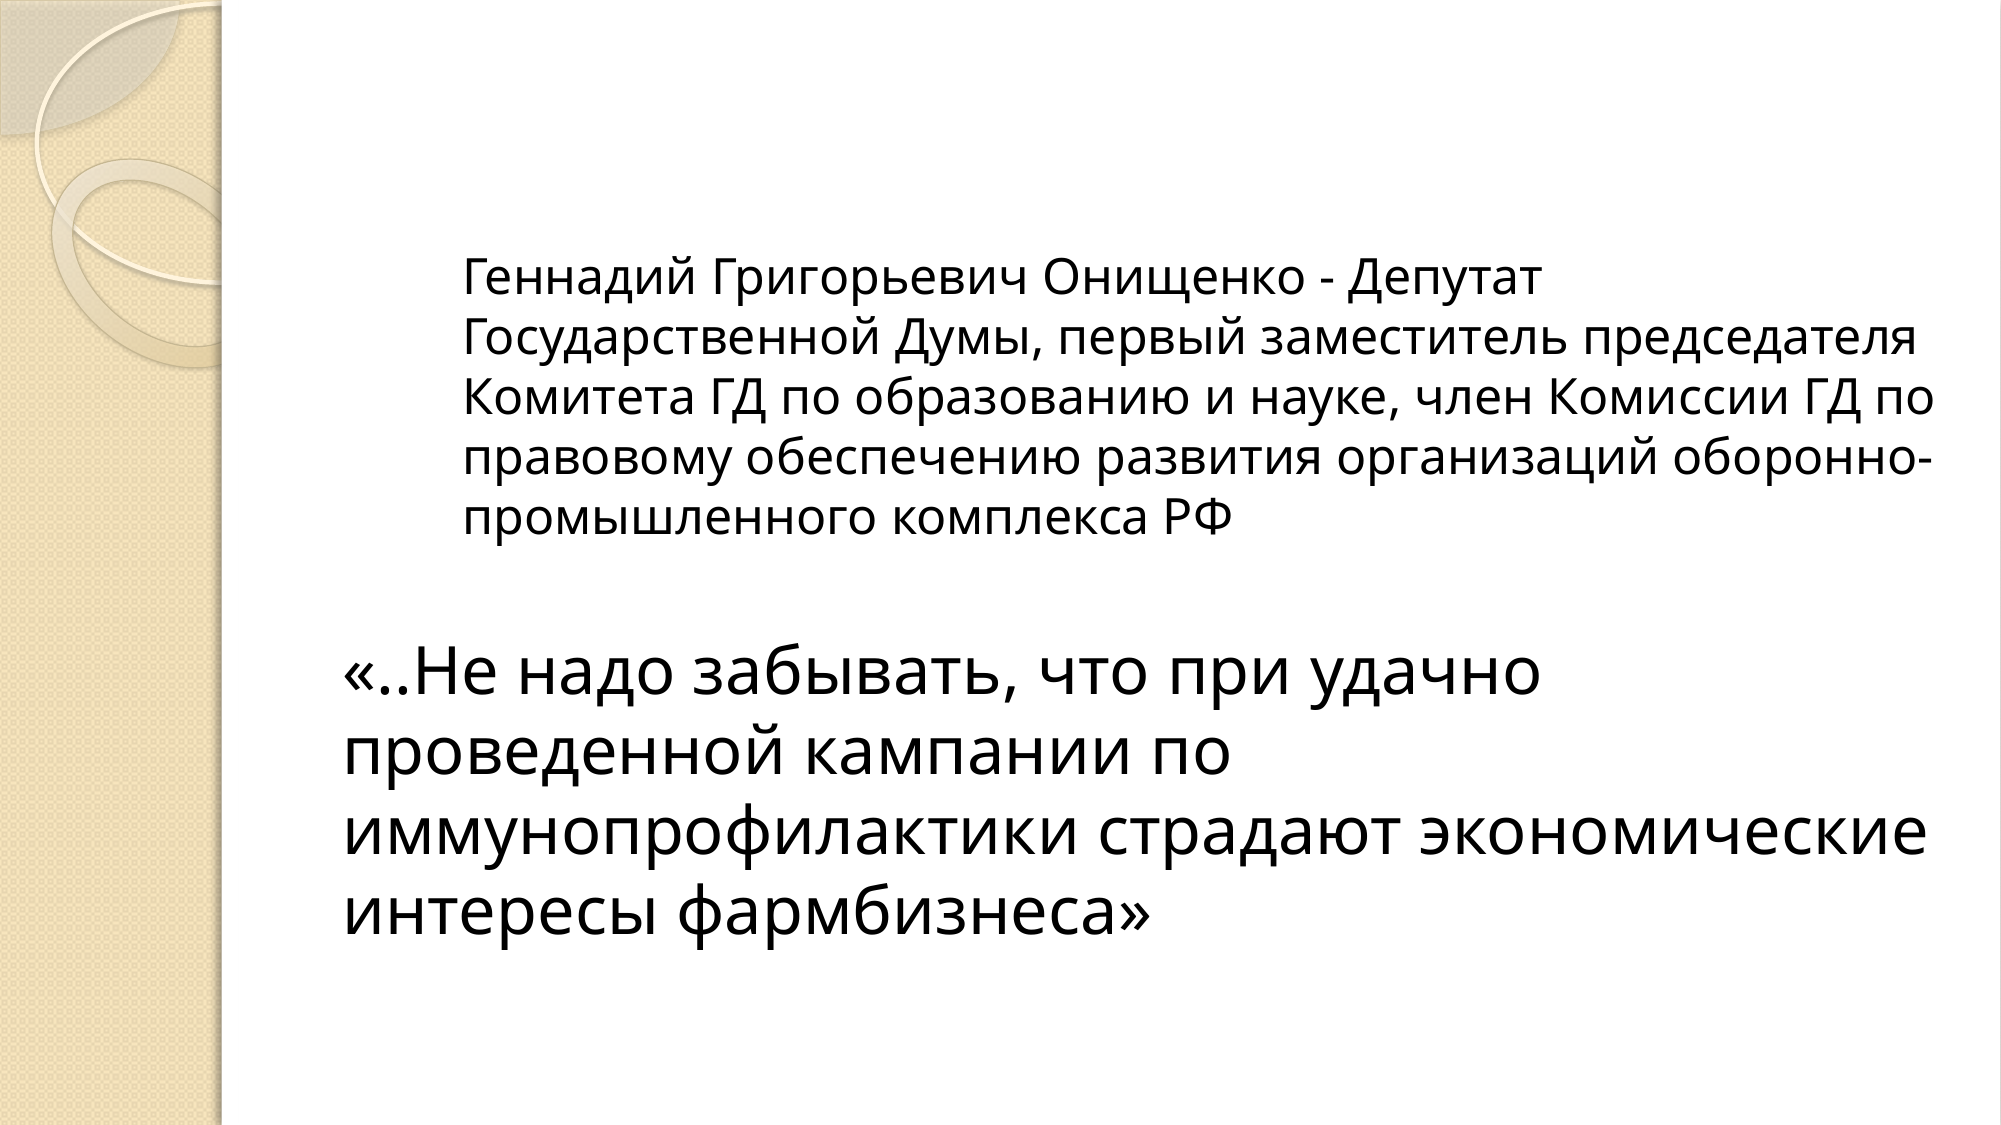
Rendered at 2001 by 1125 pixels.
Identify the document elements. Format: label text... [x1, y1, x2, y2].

list Геннадий Григорьевич Онищенко - Депутат Государственной Думы, первый заместитель председателя Комитета ГД по образованию и науке, член Комиссии ГД по правовому обеспечению развития организаций оборонно-промышленного комплекса РФ «..Не надо забывать, что при удачно проведенной кампании по иммунопрофилактики страдают экономические интересы фармбизнеса» [313, 237, 1954, 1025]
